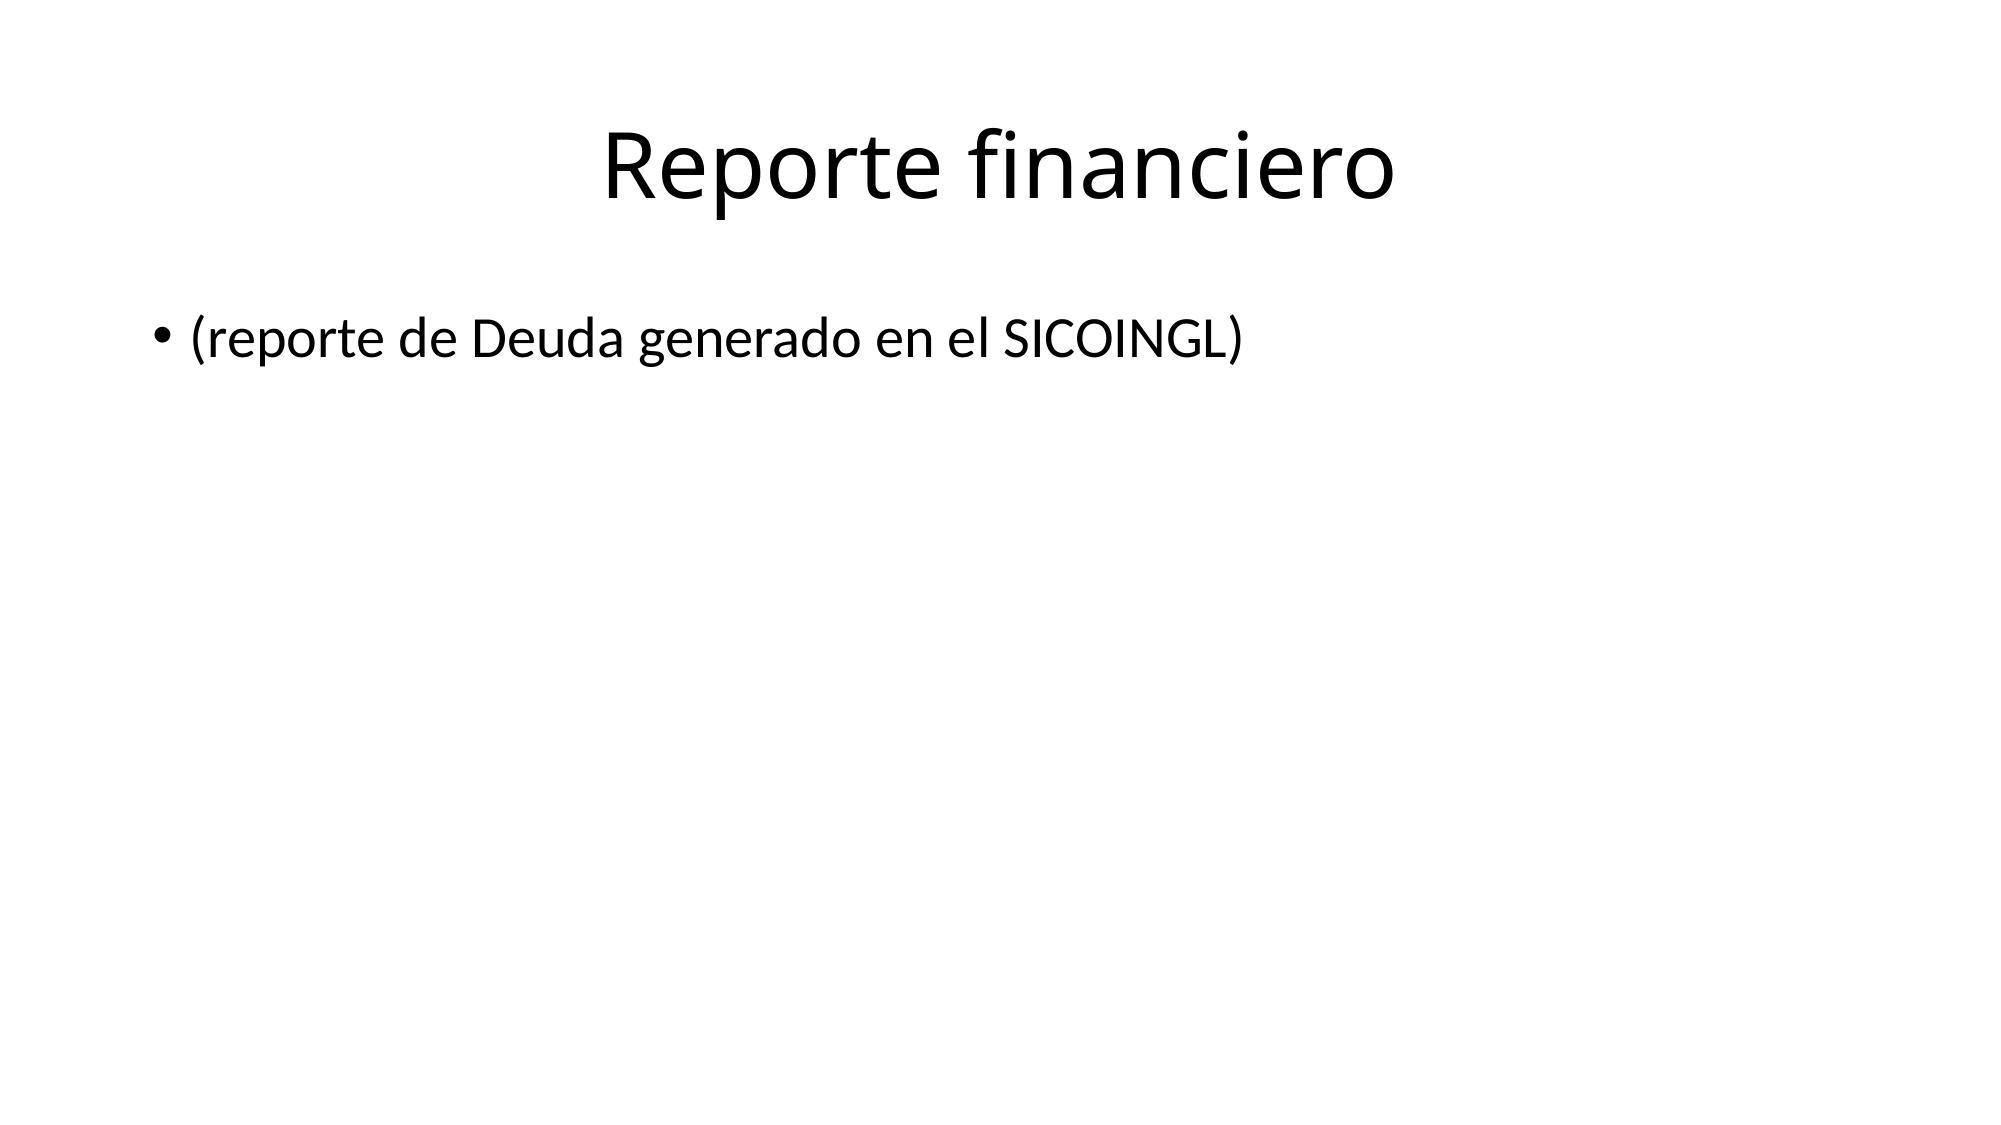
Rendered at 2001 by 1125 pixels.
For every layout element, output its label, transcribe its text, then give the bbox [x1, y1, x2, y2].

title Reporte financiero [137, 59, 1863, 278]
list (reporte de Deuda generado en el SICOINGL) [137, 299, 1863, 1014]
